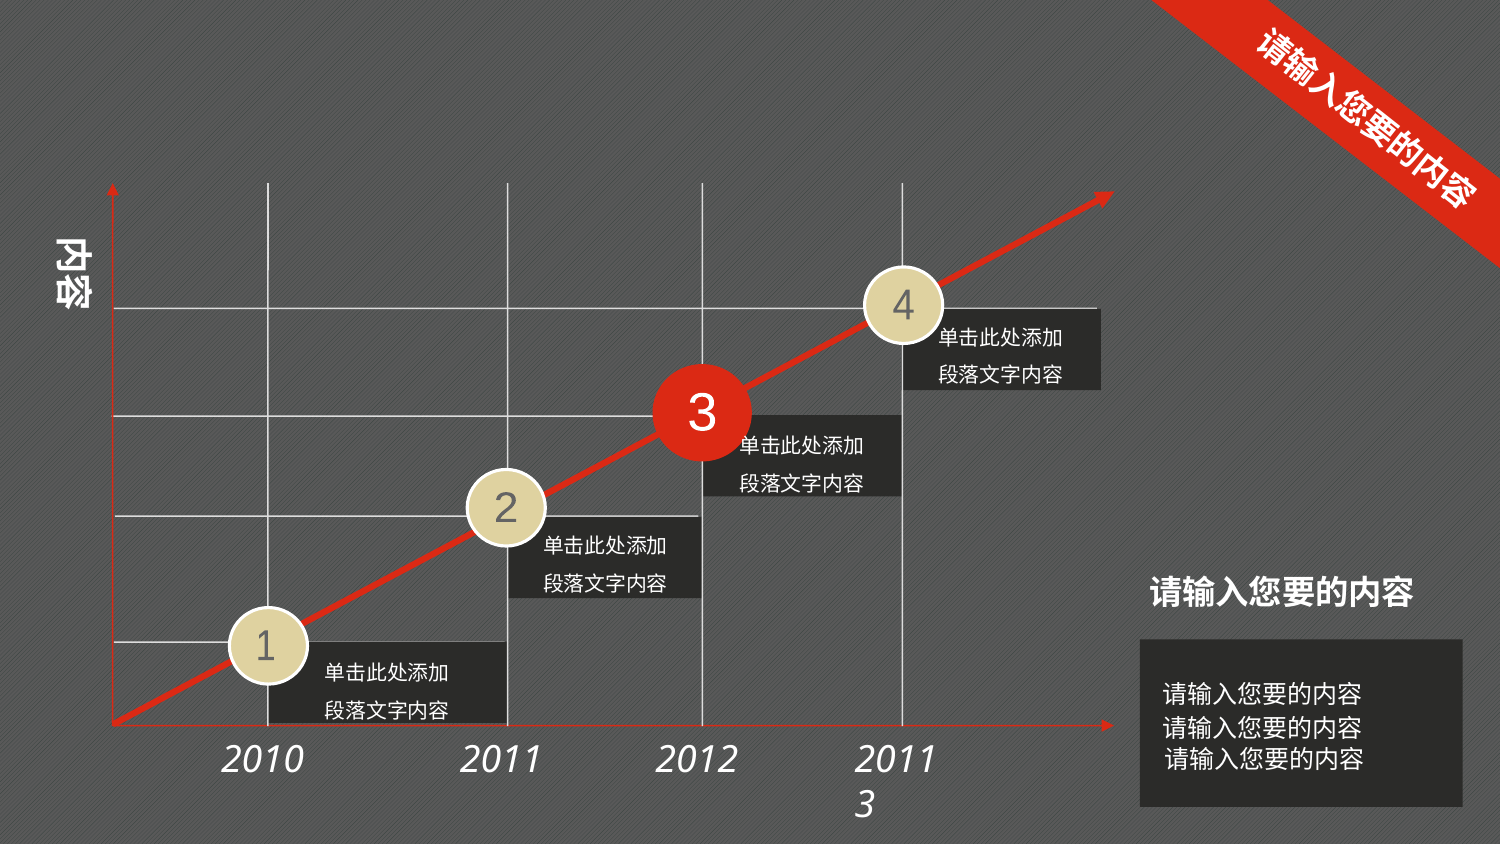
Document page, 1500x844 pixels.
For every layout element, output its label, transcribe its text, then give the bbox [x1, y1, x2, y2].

text_box 单击此处添加 段落文字内容 [268, 642, 506, 727]
text_box 2011 [445, 727, 569, 788]
text_box [1147, 0, 1500, 271]
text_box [229, 607, 309, 685]
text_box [652, 363, 753, 462]
text_box [949, 191, 1115, 280]
text_box [903, 719, 1115, 732]
text_box 单击此处添加 段落文字内容 [703, 416, 900, 500]
text_box [106, 183, 119, 726]
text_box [466, 469, 546, 547]
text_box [1139, 639, 1463, 808]
text_box 20113 [839, 727, 963, 833]
text_box 内容 [29, 221, 106, 345]
text_box 2012 [640, 727, 764, 788]
text_box 请输入您要的内容 [1234, 4, 1500, 258]
text_box 单击此处添加 段落文字内容 [902, 307, 1099, 392]
text_box 2010 [206, 727, 330, 788]
text_box 单击此处添加 段落文字内容 [506, 516, 704, 600]
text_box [864, 266, 944, 344]
text_box 请输入您要的内容 [1134, 563, 1500, 619]
